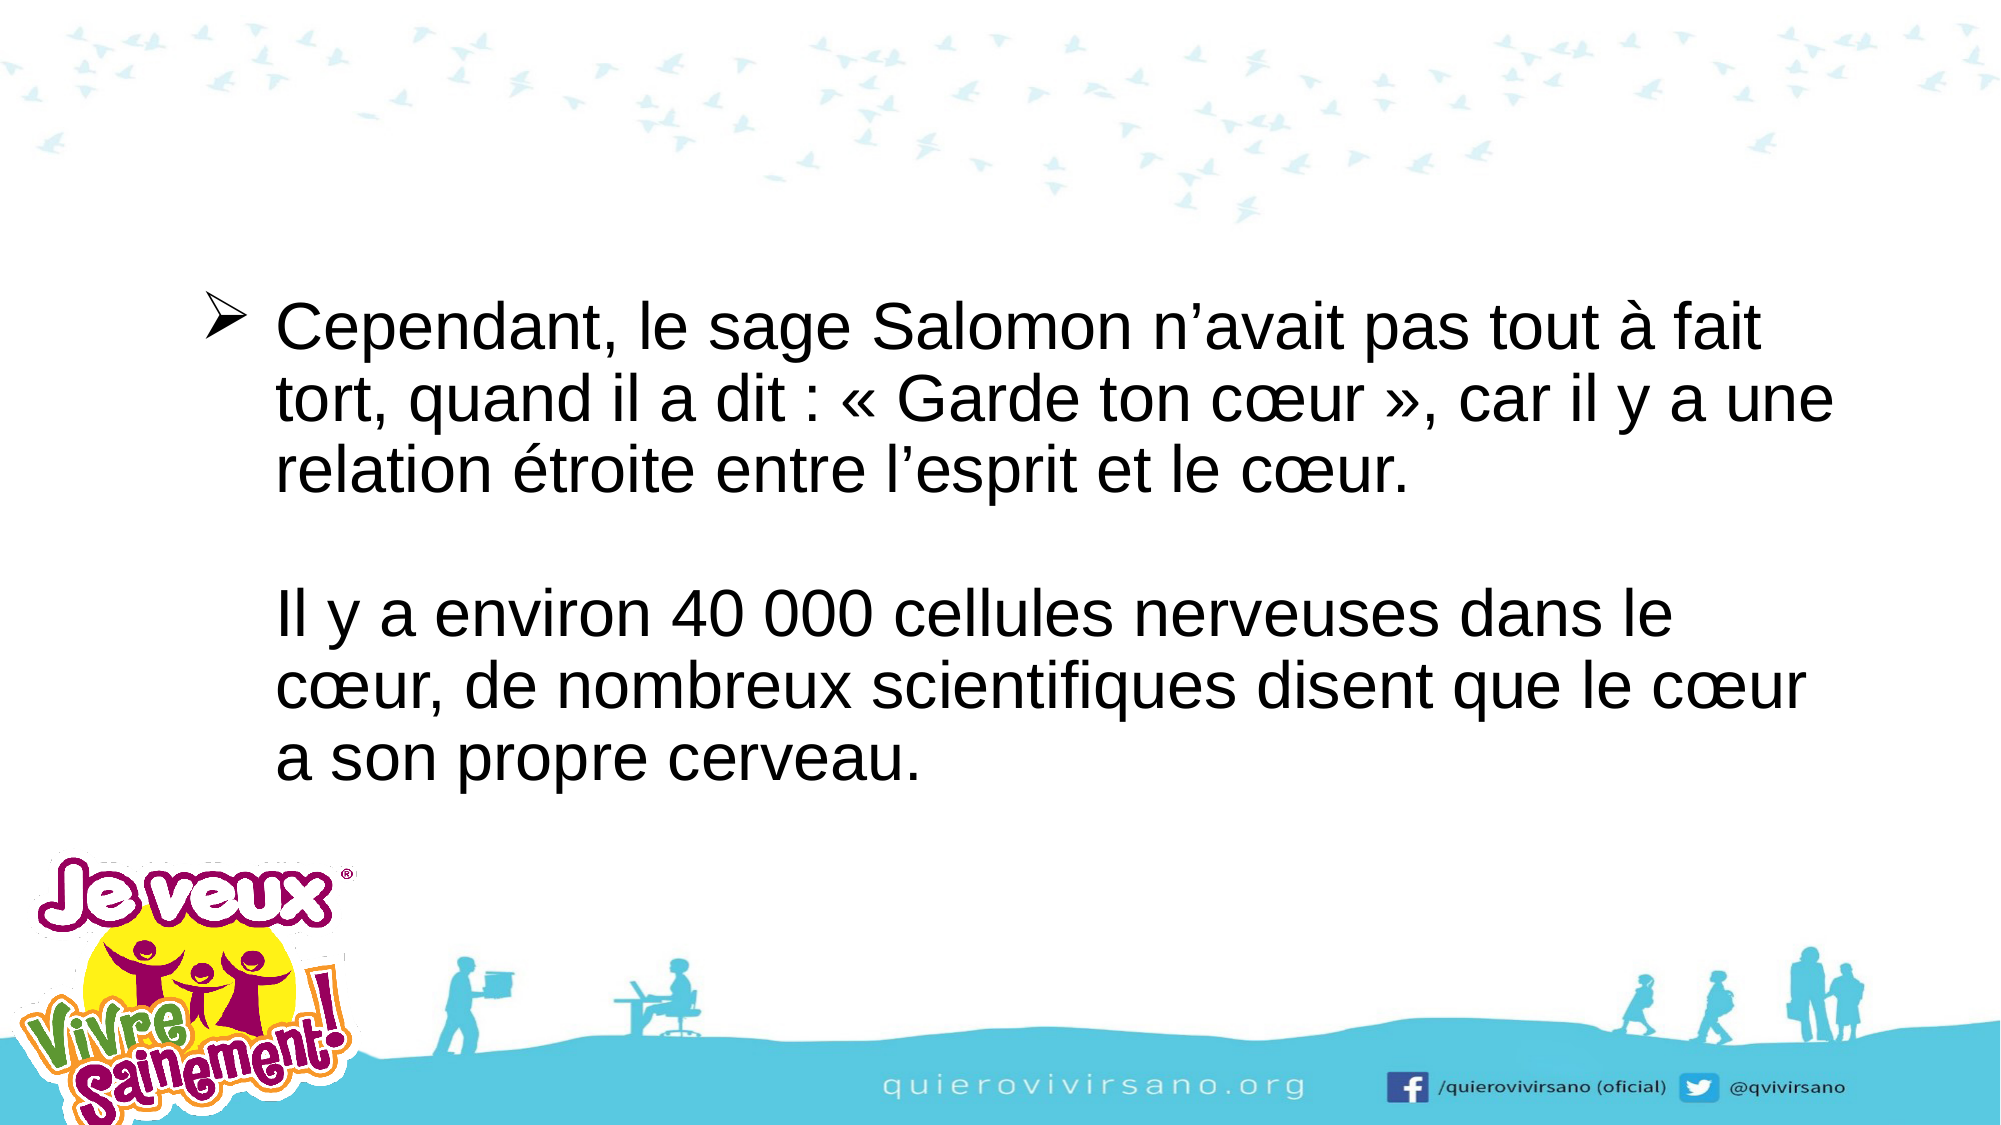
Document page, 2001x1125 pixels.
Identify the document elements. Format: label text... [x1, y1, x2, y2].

title Cependant, le sage Salomon n’avait pas tout à fait tort, quand il a dit : « Garde ton cœur », car il y a une relation étroite entre l’esprit et le cœur. Il y a environ 40 000 cellules nerveuses dans le cœur, de nombreux scientifiques disent que le cœur a son propre cerveau. [185, 181, 1875, 803]
picture [0, 0, 2001, 1125]
